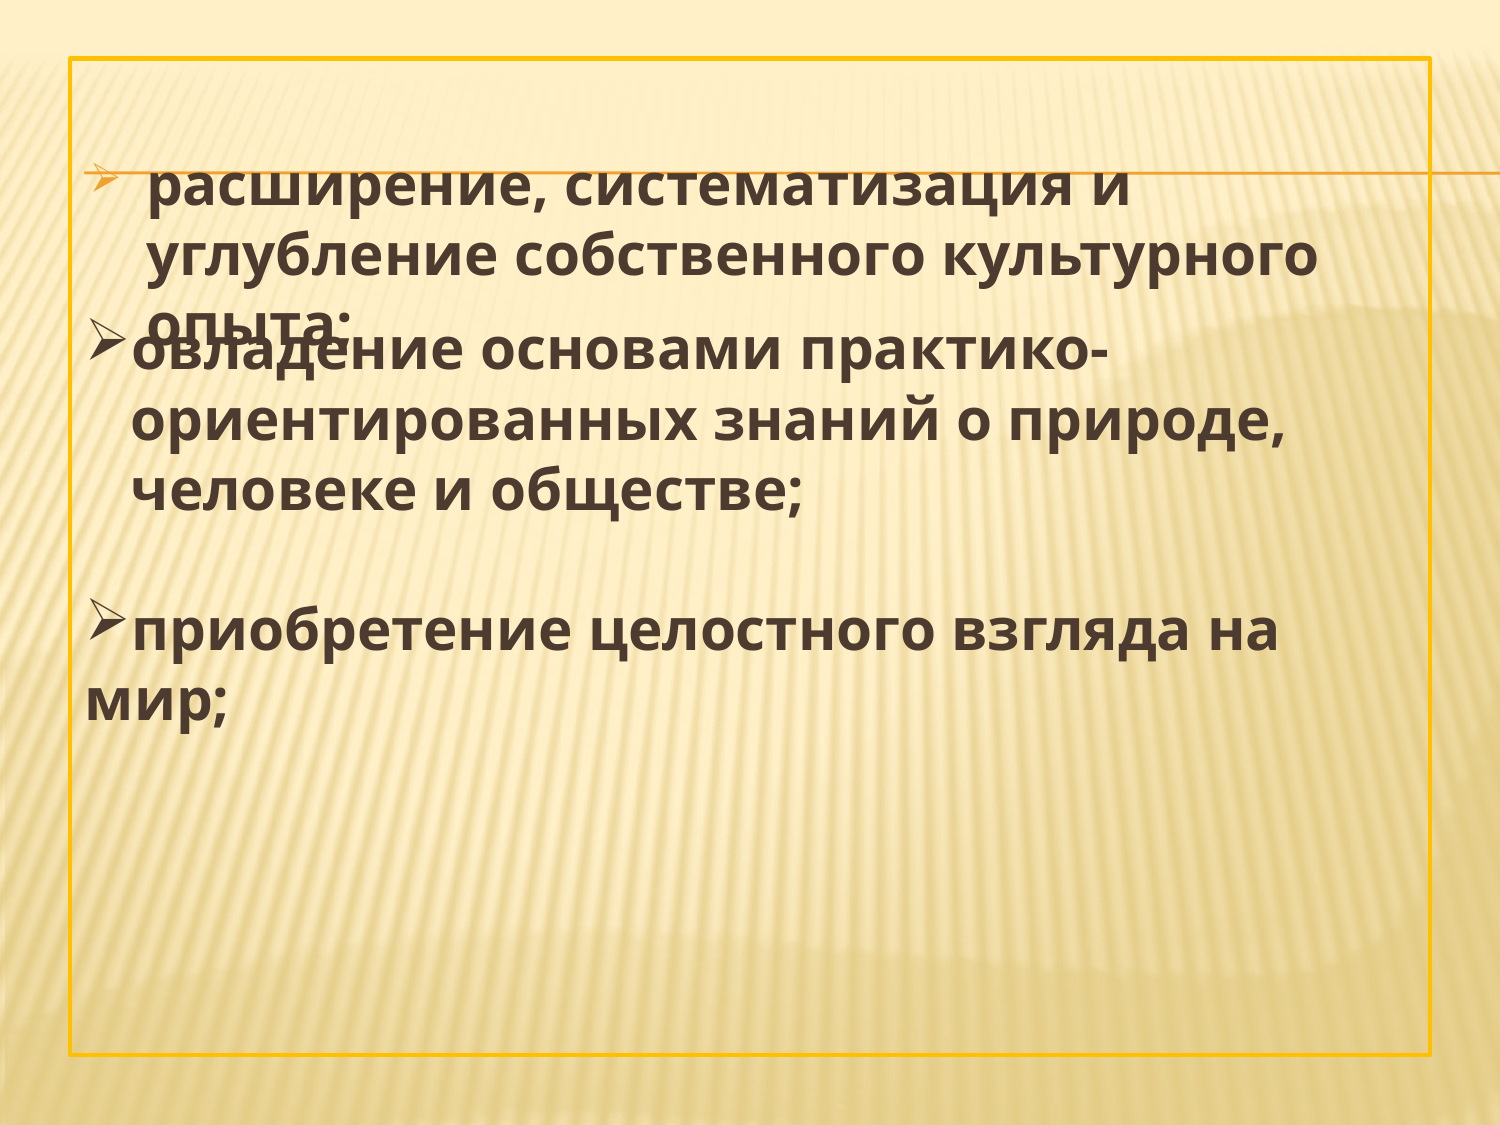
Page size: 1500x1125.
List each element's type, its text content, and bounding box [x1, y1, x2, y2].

text_box овладение основами практико- ориентированных знаний о природе, человеке и обществе; приобретение целостного взгляда на мир; [68, 56, 1432, 1057]
